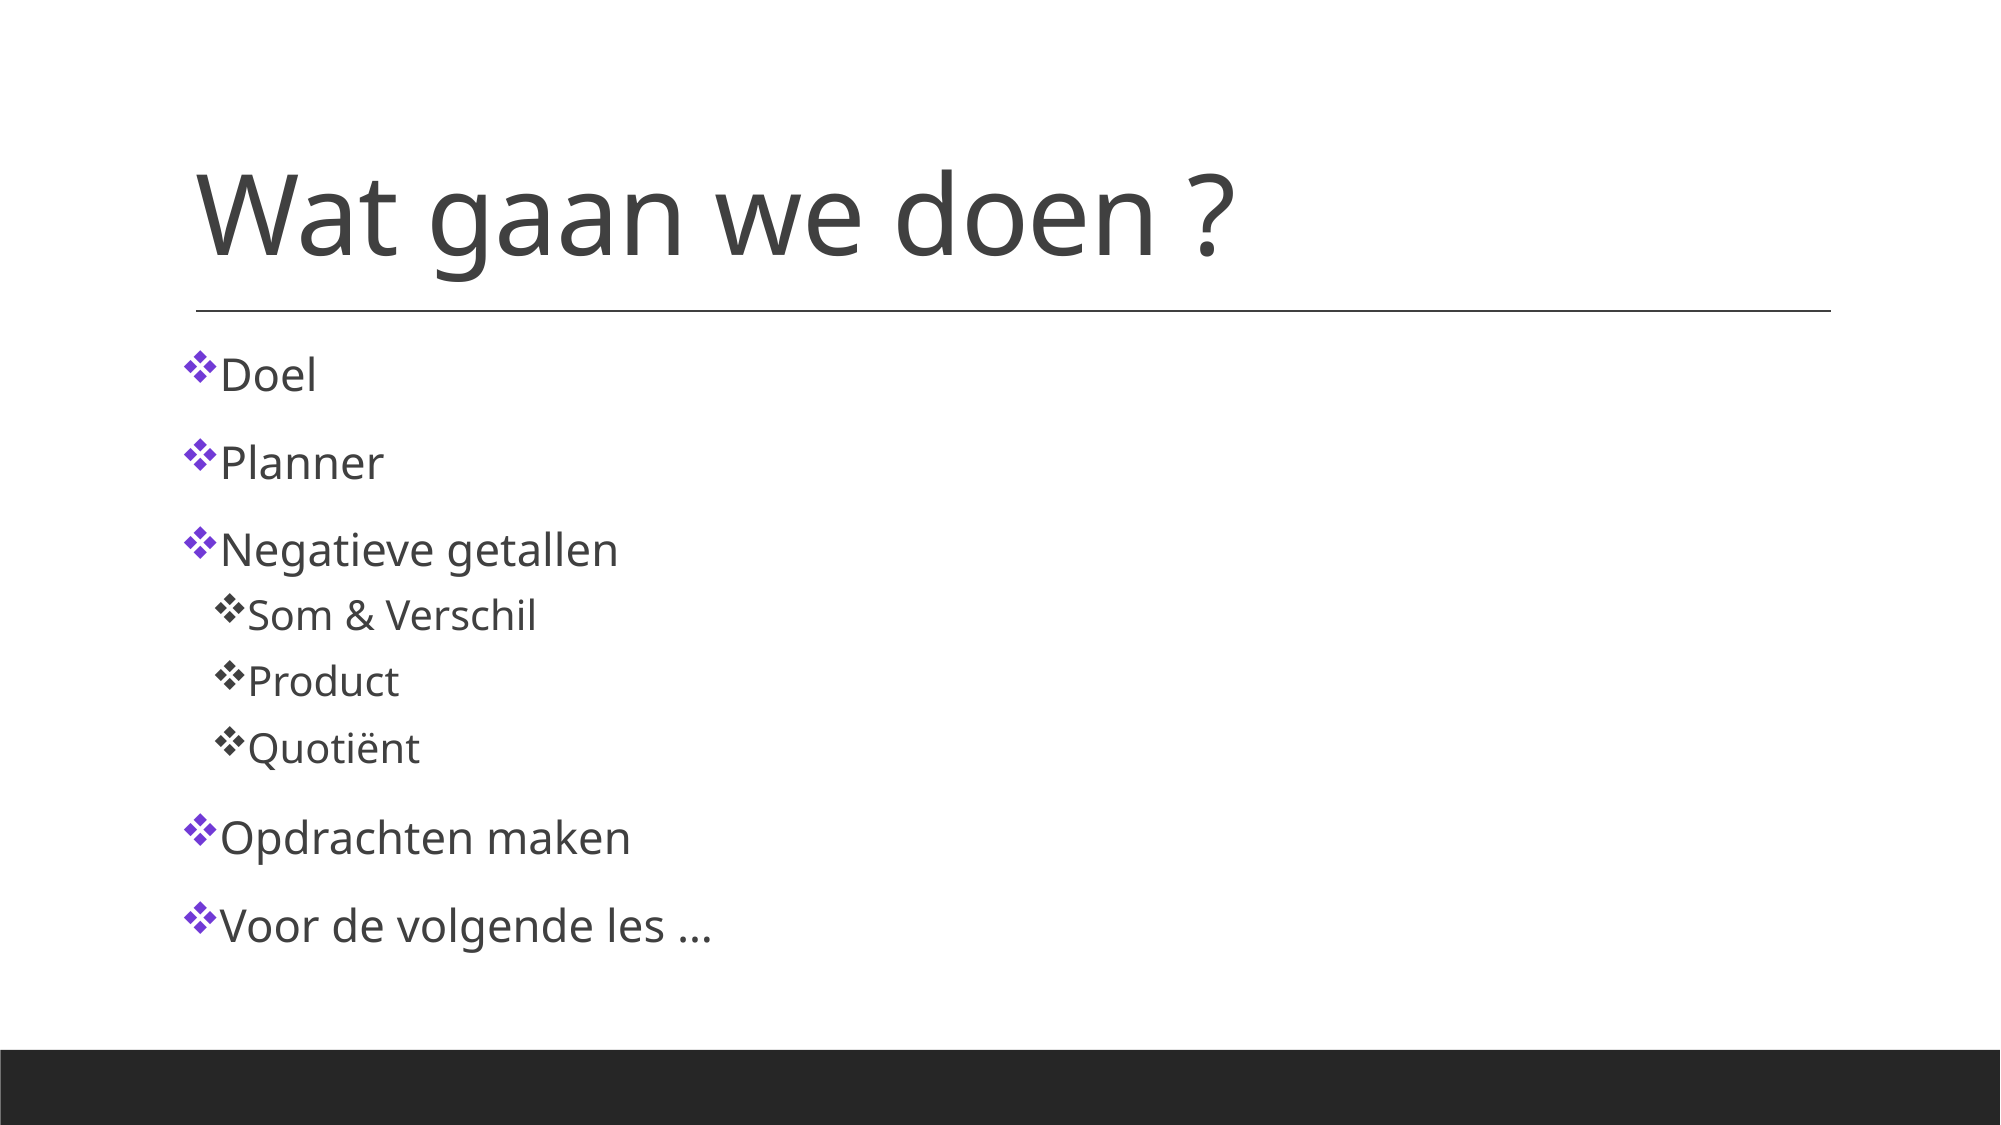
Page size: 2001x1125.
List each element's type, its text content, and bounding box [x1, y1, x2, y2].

title Wat gaan we doen ? [180, 47, 1830, 285]
list Doel Planner Negatieve getallen Som & Verschil Product Quotiënt Opdrachten maken Voor de volgende les … [180, 332, 1830, 963]
